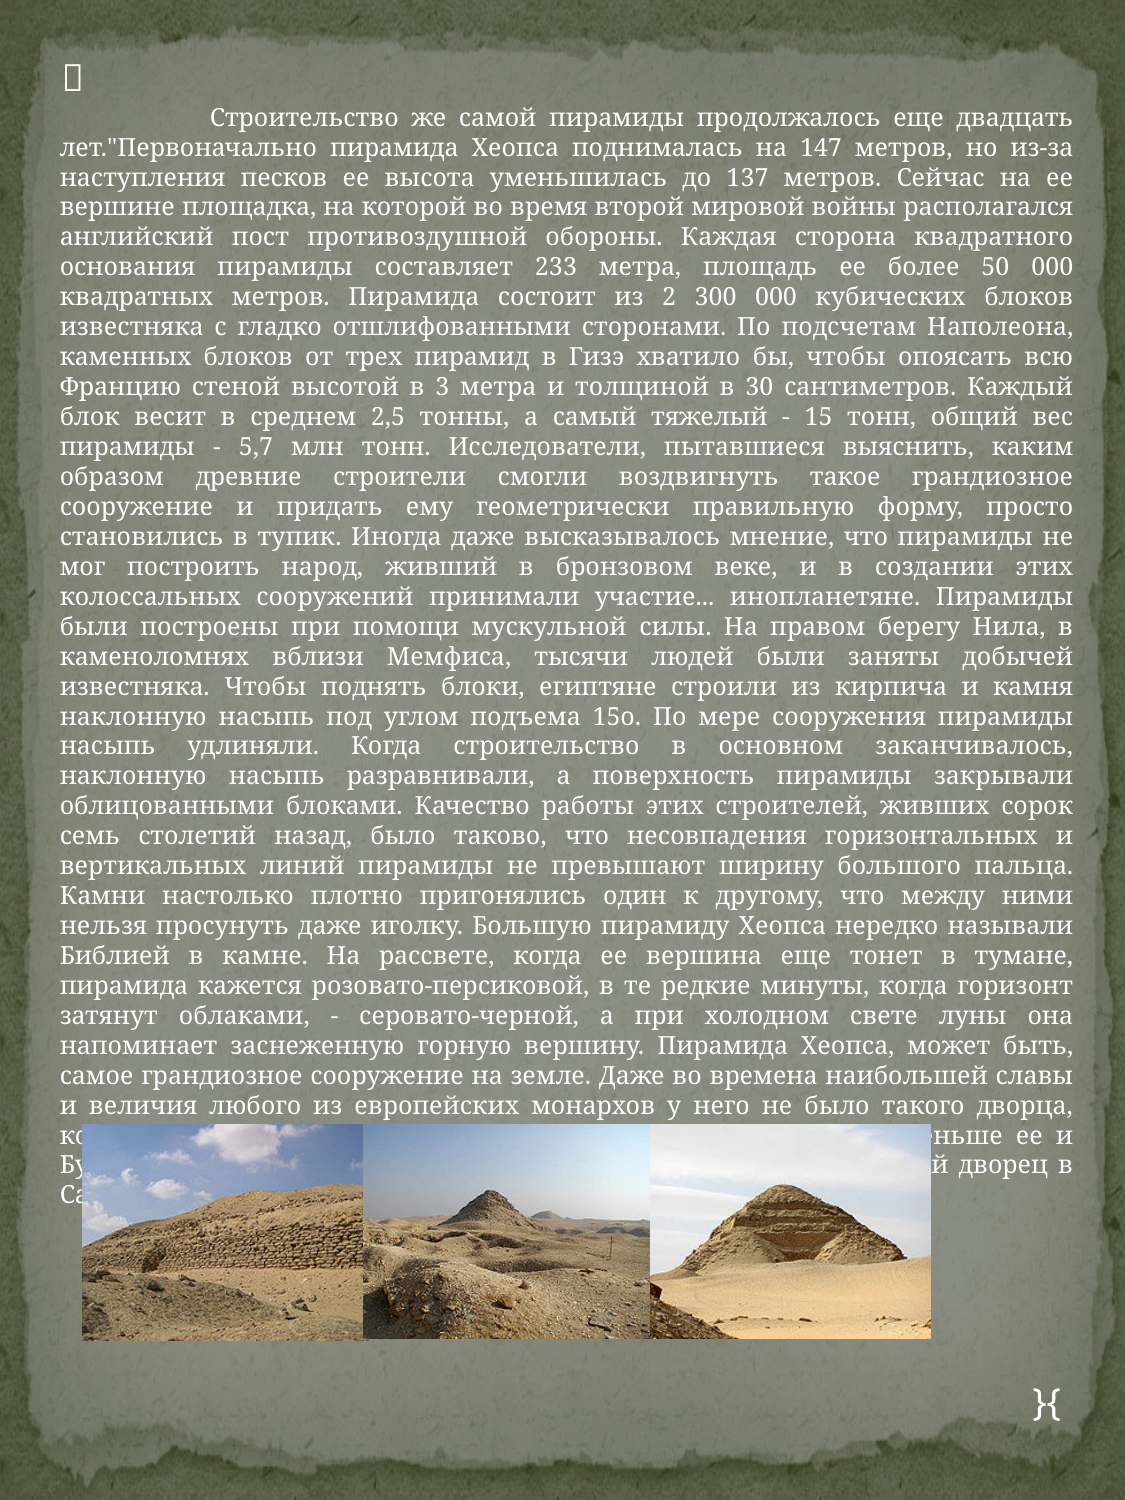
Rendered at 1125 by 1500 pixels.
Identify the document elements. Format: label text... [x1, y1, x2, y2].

text_box  [46, 46, 118, 152]
list Cтроительство же самой пирамиды продолжалось еще двадцать лет."Первоначально пирамида Хеопса поднималась на 147 метров, но из-за наступления песков ее высота уменьшилась до 137 метров. Сейчас на ее вершине площадка, на которой во время второй мировой войны располагался английский пост противоздушной обороны. Каждая сторона квадратного основания пирамиды составляет 233 метра, площадь ее более 50 000 квадратных метров. Пирамида состоит из 2 300 000 кубических блоков известняка с гладко отшлифованными сторонами. По подсчетам Наполеона, каменных блоков от трех пирамид в Гизэ хватило бы, чтобы опоясать всю Францию стеной высотой в 3 метра и толщиной в 30 сантиметров. Каждый блок весит в среднем 2,5 тонны, а самый тяжелый - 15 тонн, общий вес пирамиды - 5,7 млн тонн. Исследователи, пытавшиеся выяснить, каким образом древние строители смогли воздвигнуть такое грандиозное сооружение и придать ему геометрически правильную форму, просто становились в тупик. Иногда даже высказывалось мнение, что пирамиды не мог построить народ, живший в бронзовом веке, и в создании этих колоссальных сооружений принимали участие... инопланетяне. Пирамиды были построены при помощи мускульной силы. На правом берегу Нила, в каменоломнях вблизи Мемфиса, тысячи людей были заняты добычей известняка. Чтобы поднять блоки, египтяне строили из кирпича и камня наклонную насыпь под углом подъема 15о. По мере сооружения пирамиды насыпь удлиняли. Когда строительство в основном заканчивалось, наклонную насыпь разравнивали, а поверхность пирамиды закрывали облицованными блоками. Качество работы этих строителей, живших сорок семь столетий назад, было таково, что несовпадения горизонтальных и вертикальных линий пирамиды не превышают ширину большого пальца. Камни настолько плотно пригонялись один к другому, что между ними нельзя просунуть даже иголку. Большую пирамиду Хеопса нередко называли Библией в камне. На рассвете, когда ее вершина еще тонет в тумане, пирамида кажется розовато-персиковой, в те редкие минуты, когда горизонт затянут облаками, - серовато-черной, а при холодном свете луны она напоминает заснеженную горную вершину. Пирамида Хеопса, может быть, самое грандиозное сооружение на земле. Даже во времена наибольшей славы и величия любого из европейских монархов у него не было такого дворца, который сравнился бы размером с гробницей этого фараона. Меньше ее и Букингемский дворец в Лондоне, и Версаль во Франции, и Зимний дворец в Санкт-Петербурге, и даже Эскориал в Испании. [0, 93, 1090, 868]
text_box }{ [1017, 1371, 1076, 1431]
picture [81, 1124, 931, 1342]
